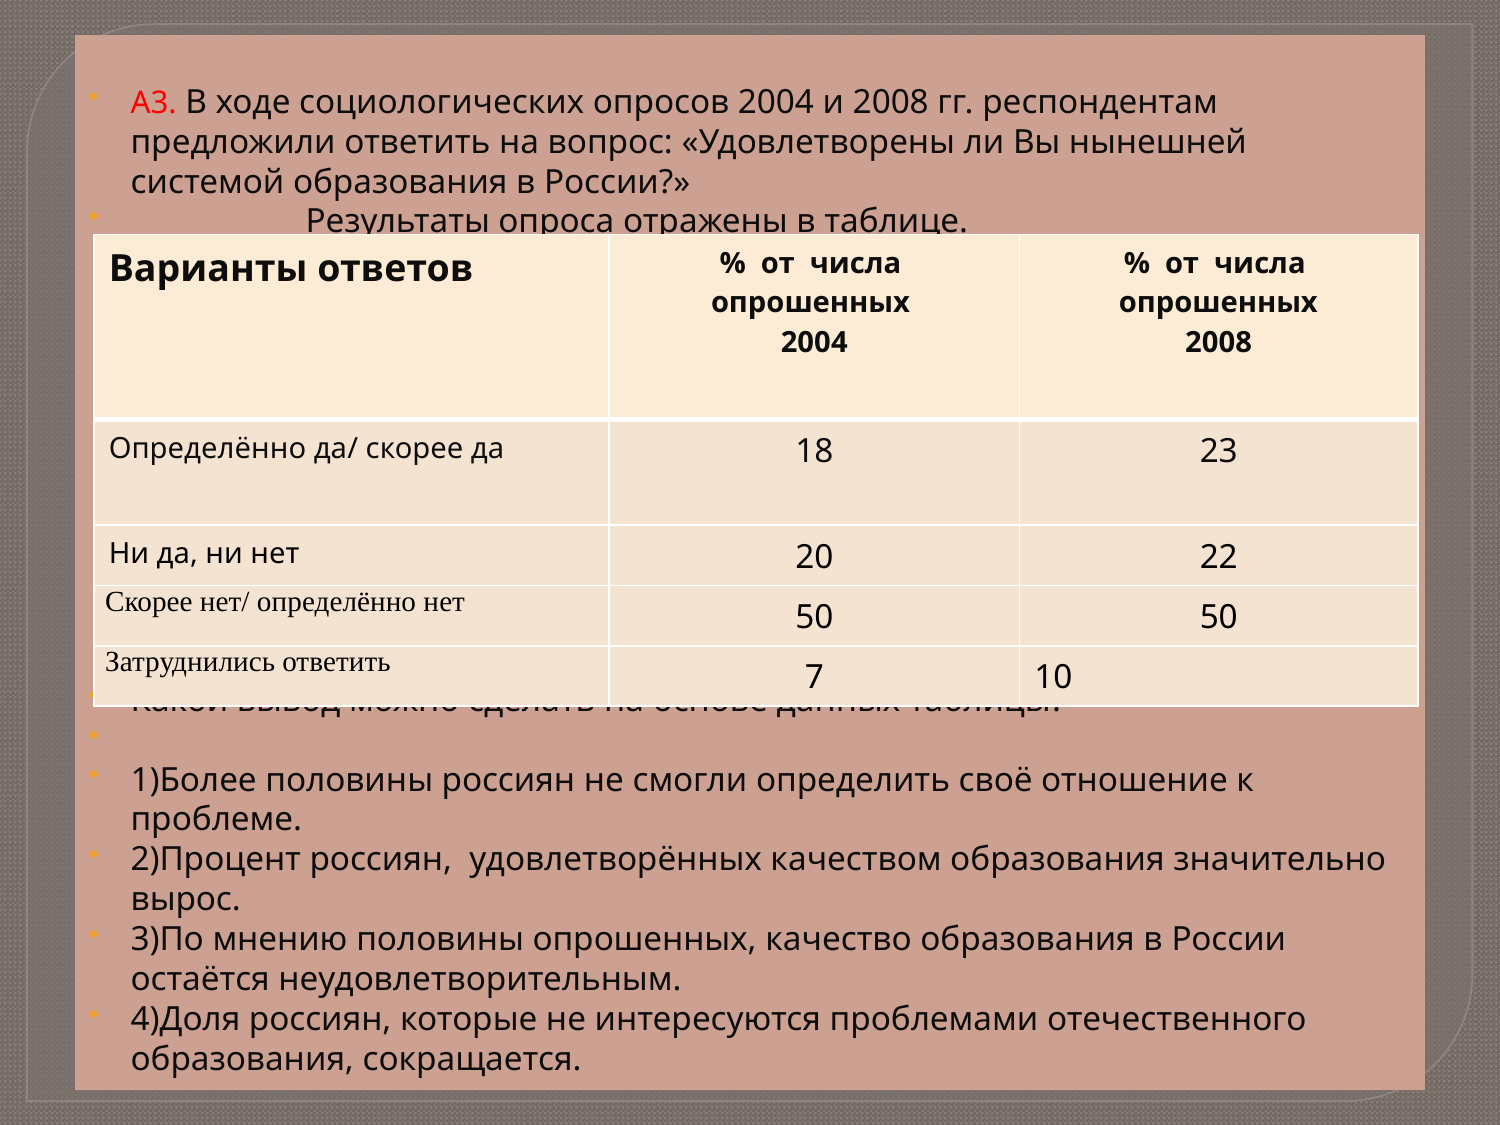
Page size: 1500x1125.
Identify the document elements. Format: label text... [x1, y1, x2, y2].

table_cell 7 [610, 647, 1019, 705]
table_cell Ни да, ни нет [95, 526, 608, 585]
table_header Варианты ответов [95, 235, 608, 417]
list А3. В ходе социологических опросов 2004 и 2008 гг. респондентам предложили ответить на вопрос: «Удовлетворены ли Вы нынешней системой образования в России?» Результаты опроса отражены в таблице. Какой вывод можно сделать на основе данных таблицы? 1)Более половины россиян не смогли определить своё отношение к проблеме. 2)Процент россиян, удовлетворённых качеством образования значительно вырос. 3)По мнению половины опрошенных, качество образования в России остаётся неудовлетворительным. 4)Доля россиян, которые не интересуются проблемами отечественного образования, сокращается. [75, 35, 1425, 1090]
table_cell 23 [1020, 422, 1417, 524]
table_cell 10 [1020, 647, 1417, 705]
table_cell 50 [610, 586, 1019, 645]
table_header % от числа опрошенных 2008 [1020, 235, 1417, 417]
table_cell Затруднились ответить [95, 647, 608, 705]
table_header % от числа опрошенных 2004 [610, 235, 1019, 417]
table_cell Скорее нет/ определённо нет [95, 586, 608, 645]
table_cell Определённо да/ скорее да [95, 422, 608, 524]
table_cell 22 [1020, 526, 1417, 585]
table_cell 20 [610, 526, 1019, 585]
table_cell 50 [1020, 586, 1417, 645]
table_cell 18 [610, 422, 1019, 524]
